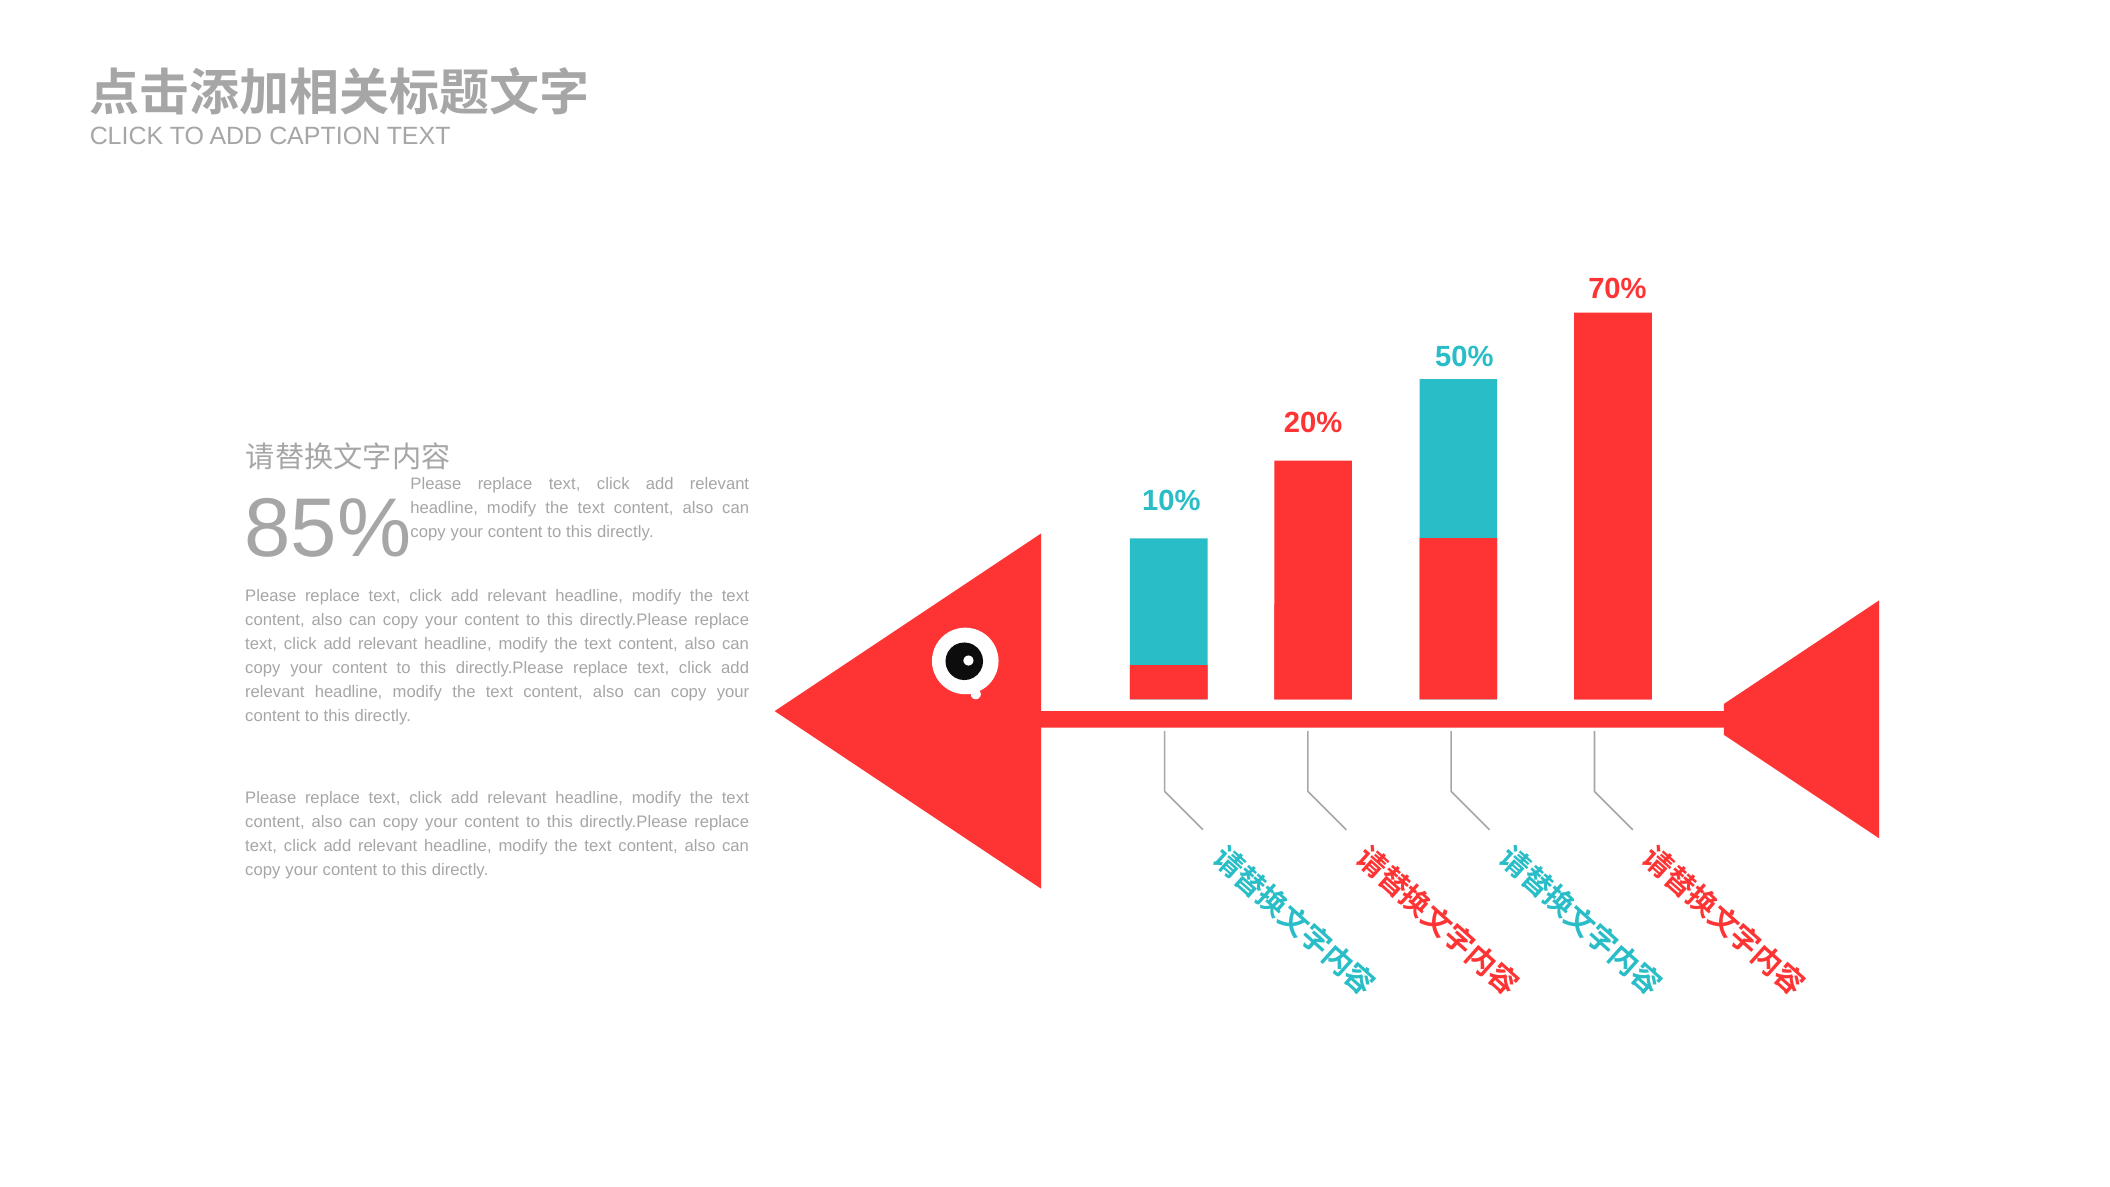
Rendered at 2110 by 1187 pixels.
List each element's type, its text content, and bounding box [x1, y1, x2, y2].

text_box Please replace text, click add relevant headline, modify the text content, also can copy your content to this directly. [410, 468, 750, 541]
text_box CLICK TO ADD CAPTION TEXT [89, 119, 524, 150]
text_box 点击添加相关标题文字 [89, 60, 618, 121]
text_box Please replace text, click add relevant headline, modify the text content, also can copy your content to this directly.Please replace text, click add relevant headline, modify the text content, also can copy your content to this directly.Please replace text, click add relevant headline, modify the text content, also can copy your content to this directly. [245, 580, 750, 725]
text_box Please replace text, click add relevant headline, modify the text content, also can copy your content to this directly.Please replace text, click add relevant headline, modify the text content, also can copy your content to this directly. [245, 782, 750, 879]
text_box 请替换文字内容 [245, 431, 451, 468]
text_box 85% [244, 452, 412, 573]
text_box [774, 254, 1879, 944]
